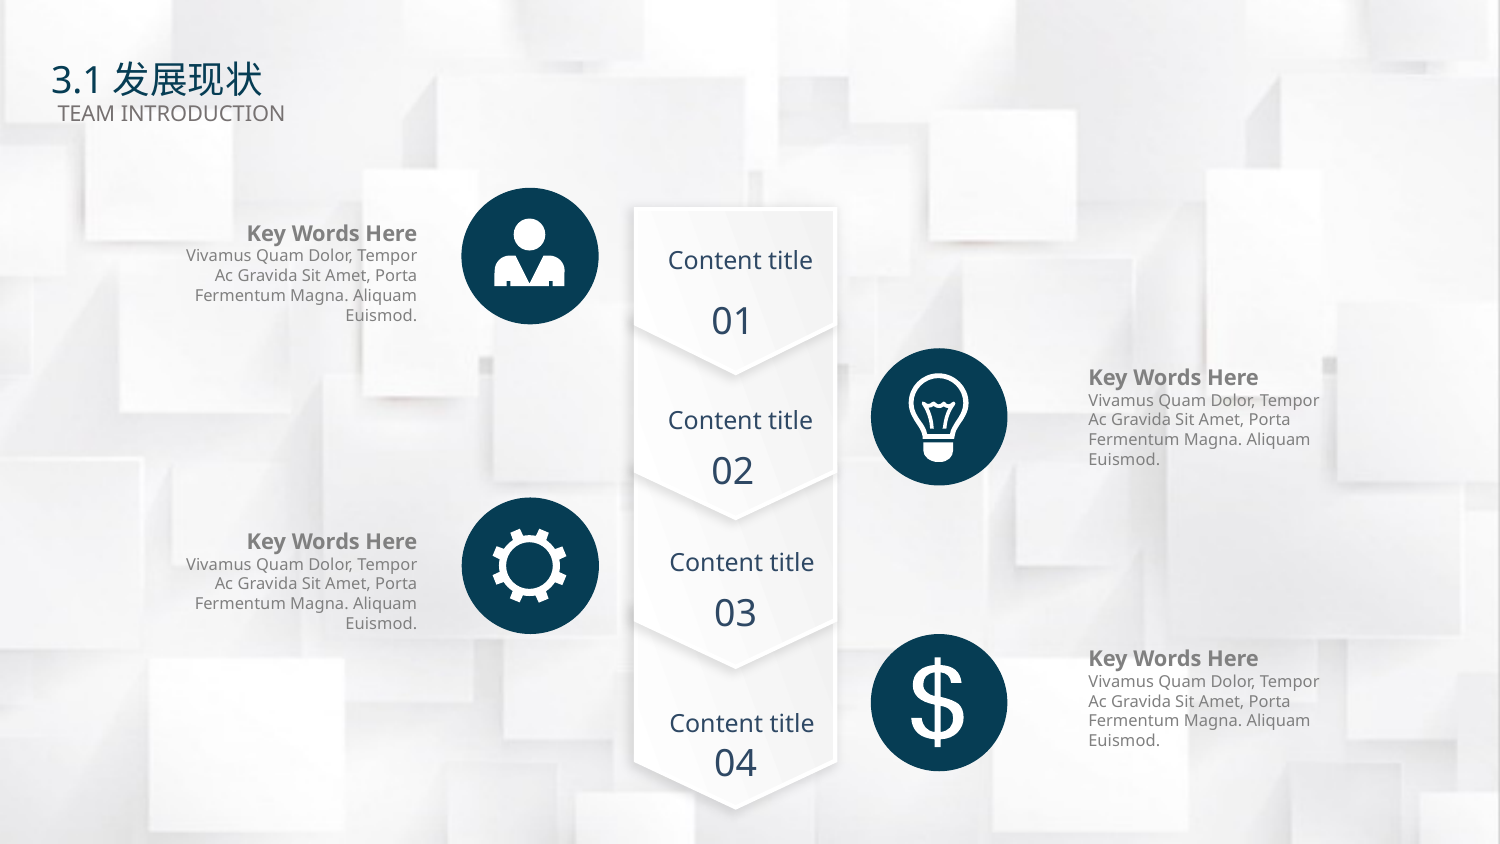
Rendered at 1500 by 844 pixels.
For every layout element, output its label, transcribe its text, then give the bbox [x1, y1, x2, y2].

picture [0, 0, 1500, 844]
text_box [491, 527, 568, 604]
text_box [635, 208, 837, 375]
text_box [869, 347, 1009, 487]
text_box 02 [694, 443, 771, 500]
text_box 01 [694, 289, 771, 350]
text_box 04 [697, 745, 774, 791]
text_box Key Words Here Vivamus Quam Dolor, Tempor Ac Gravida Sit Amet, Porta Fermentum Magna. Aliquam Euismod. [1073, 611, 1344, 758]
text_box Content title [654, 539, 830, 584]
text_box Key Words Here Vivamus Quam Dolor, Tempor Ac Gravida Sit Amet, Porta Fermentum Magna. Aliquam Euismod. [153, 493, 432, 640]
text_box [494, 218, 565, 287]
text_box Content title [653, 236, 829, 282]
text_box Key Words Here Vivamus Quam Dolor, Tempor Ac Gravida Sit Amet, Porta Fermentum Magna. Aliquam Euismod. [1073, 329, 1344, 476]
text_box [460, 186, 600, 326]
text_box [869, 632, 1009, 773]
text_box Key Words Here Vivamus Quam Dolor, Tempor Ac Gravida Sit Amet, Porta Fermentum Magna. Aliquam Euismod. [153, 185, 432, 332]
text_box [635, 330, 837, 520]
text_box [635, 627, 837, 809]
text_box [460, 496, 600, 636]
text_box [635, 478, 837, 668]
text_box Content title [654, 699, 830, 745]
text_box [910, 656, 965, 749]
text_box Content title [653, 397, 829, 443]
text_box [908, 373, 969, 462]
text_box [57, 44, 302, 134]
text_box 03 [697, 584, 774, 642]
